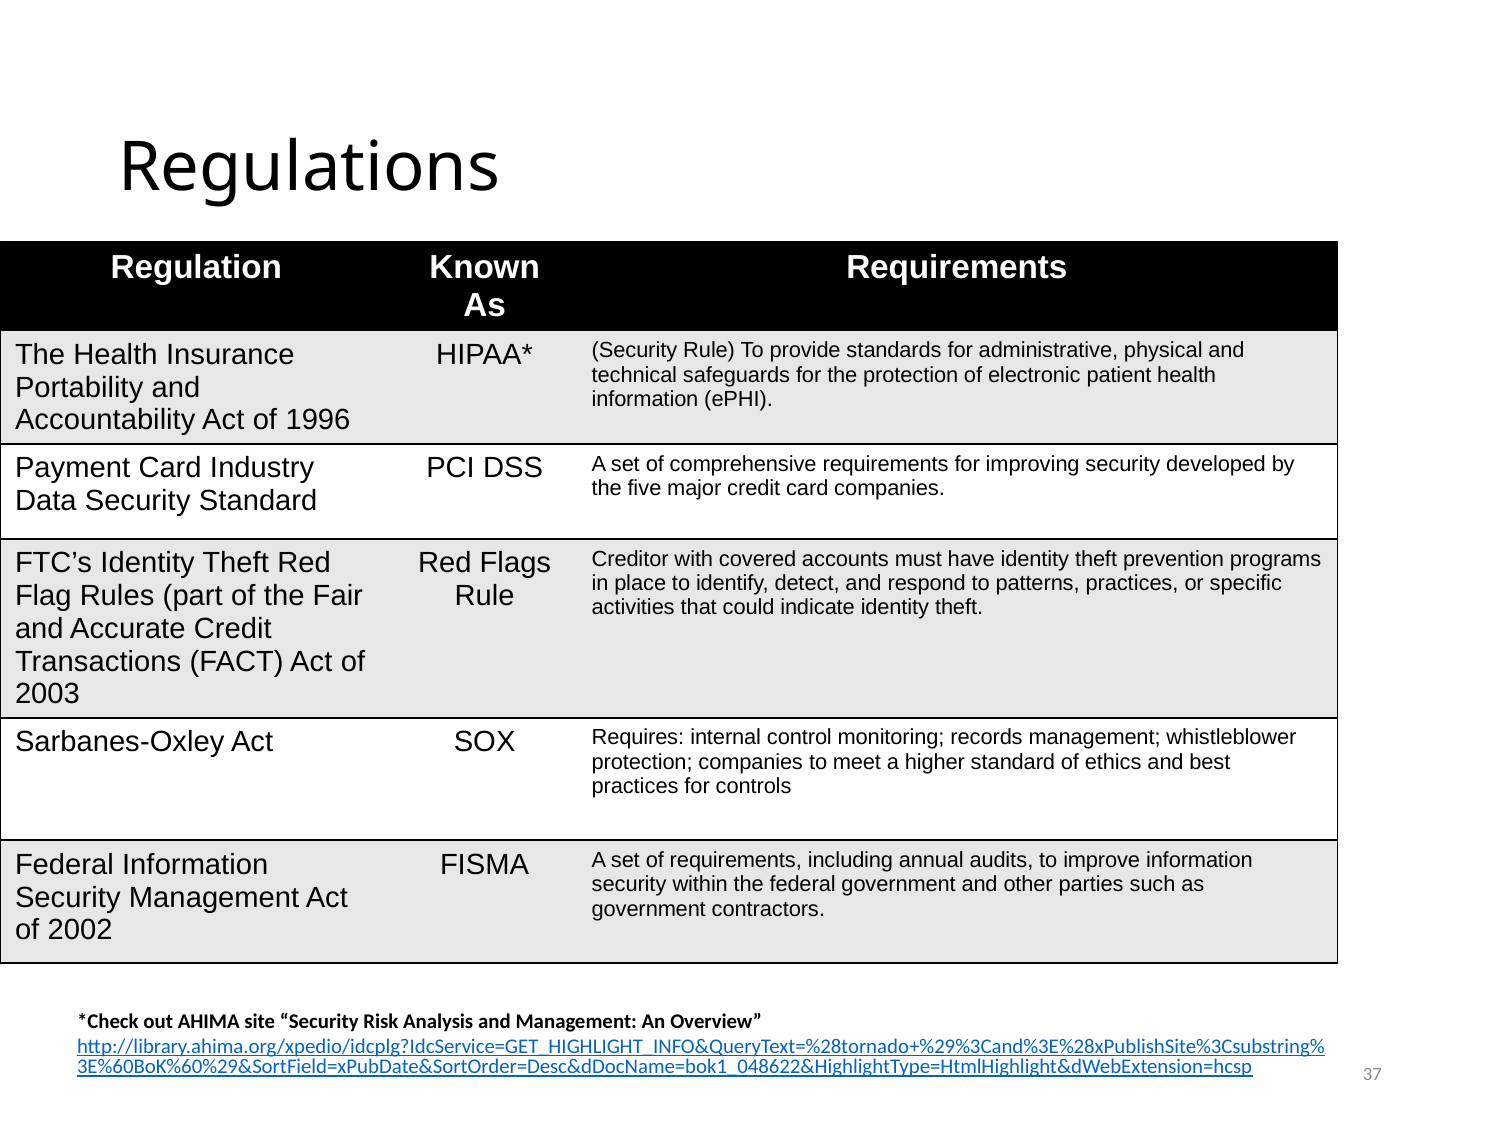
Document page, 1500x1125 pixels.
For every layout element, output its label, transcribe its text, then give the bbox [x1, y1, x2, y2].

table_cell SOX [393, 719, 577, 839]
title Regulations [103, 59, 1397, 278]
table_cell Sarbanes-Oxley Act [1, 719, 393, 839]
table_cell (Security Rule) To provide standards for administrative, physical and technical safeguards for the protection of electronic patient health information (ePHI). [577, 331, 1337, 443]
table_cell Requires: internal control monitoring; records management; whistleblower protection; companies to meet a higher standard of ethics and best practices for controls [577, 719, 1337, 839]
table_header Requirements [577, 242, 1337, 330]
table_cell Red Flags Rule [393, 540, 577, 717]
table_header Regulation [1, 242, 393, 330]
table_cell HIPAA* [393, 331, 577, 443]
table_cell PCI DSS [393, 445, 577, 538]
table_cell A set of requirements, including annual audits, to improve information security within the federal government and other parties such as government contractors. [577, 841, 1337, 962]
table_cell Federal Information Security Management Act of 2002 [1, 841, 393, 962]
table_cell Creditor with covered accounts must have identity theft prevention programs in place to identify, detect, and respond to patterns, practices, or specific activities that could indicate identity theft. [577, 540, 1337, 717]
table_cell A set of comprehensive requirements for improving security developed by the five major credit card companies. [577, 445, 1337, 538]
table_cell FTC’s Identity Theft Red Flag Rules (part of the Fair and Accurate Credit Transactions (FACT) Act of 2003 [1, 540, 393, 717]
table_header Known As [393, 242, 577, 330]
table_cell Payment Card Industry Data Security Standard [1, 445, 393, 538]
table_cell FISMA [393, 841, 577, 962]
table_cell The Health Insurance Portability and Accountability Act of 1996 [1, 331, 393, 443]
slide_number 37 [1059, 1042, 1397, 1103]
text_box *Check out AHIMA site “Security Risk Analysis and Management: An Overview” http://library.ahima.org/xpedio/idcplg?IdcService=GET_HIGHLIGHT_INFO&QueryText=%28tornado+%29%3Cand%3E%28xPublishSite%3Csubstring%3E%60BoK%60%29&SortField=xPubDate&SortOrder=Desc&dDocName=bok1_048622&HighlightType=HtmlHighlight&dWebExtension=hcsp [62, 999, 1350, 1101]
